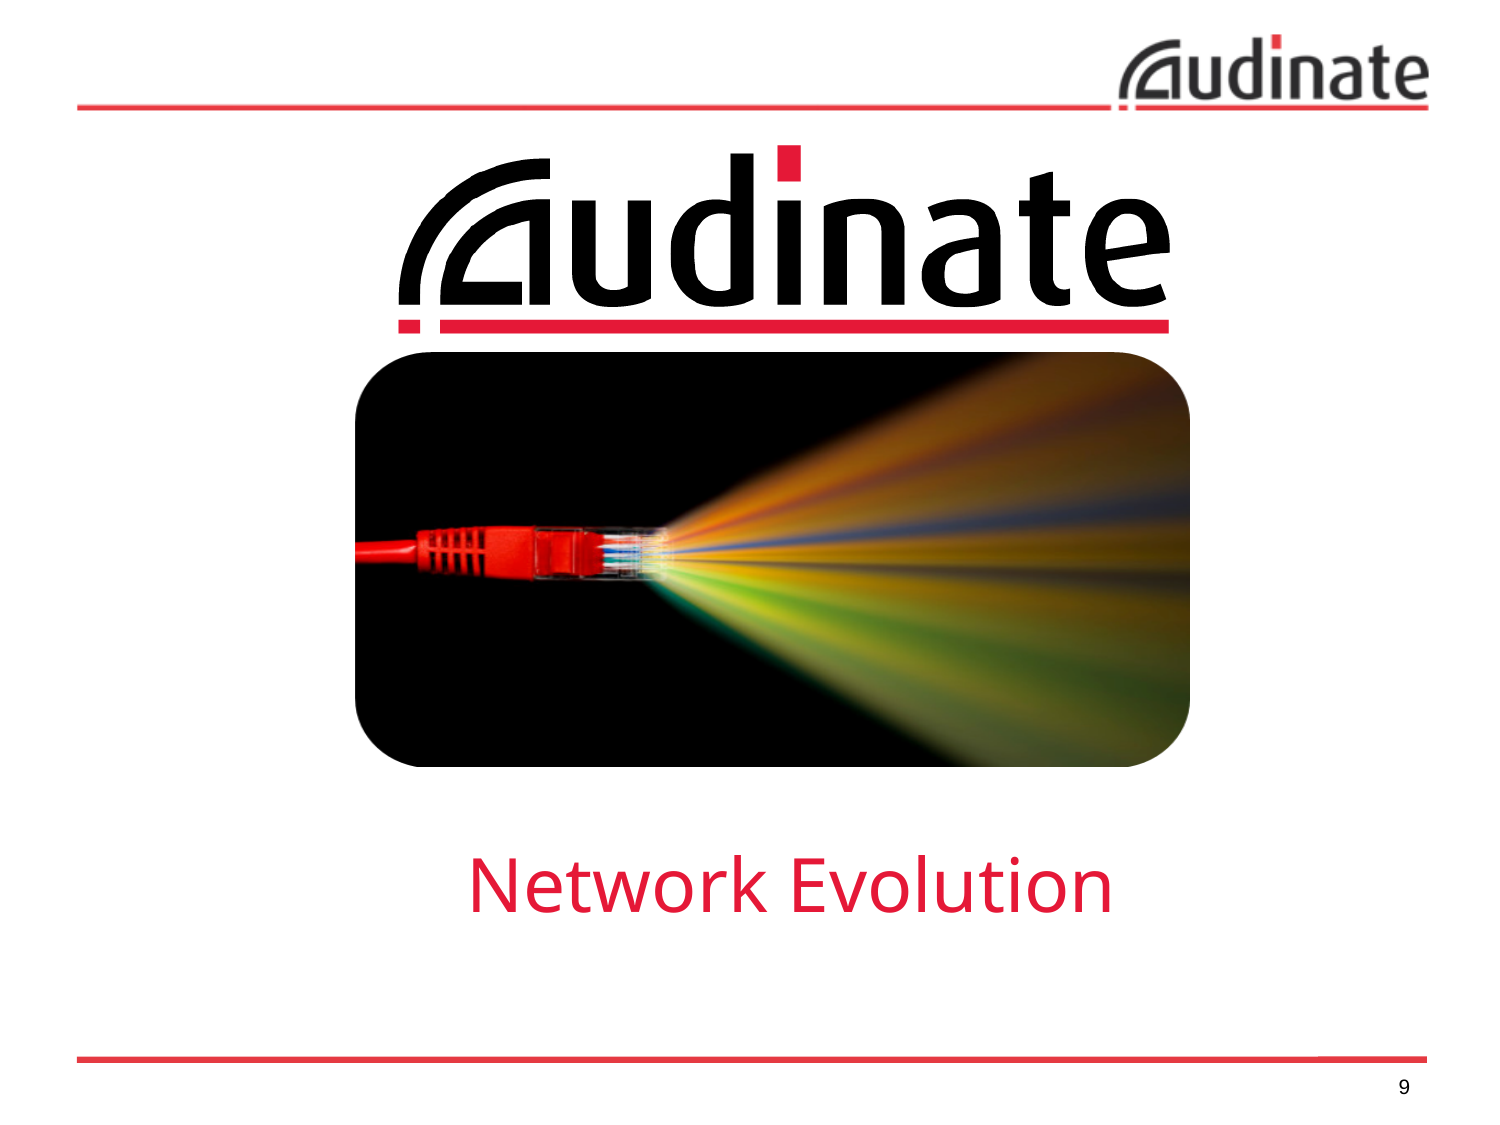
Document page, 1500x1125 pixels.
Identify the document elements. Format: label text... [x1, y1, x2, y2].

slide_number 9 [1074, 1066, 1426, 1103]
picture [354, 352, 1190, 768]
picture [65, 22, 1443, 125]
text_box Network Evolution [183, 829, 1400, 1125]
picture [396, 144, 1171, 335]
